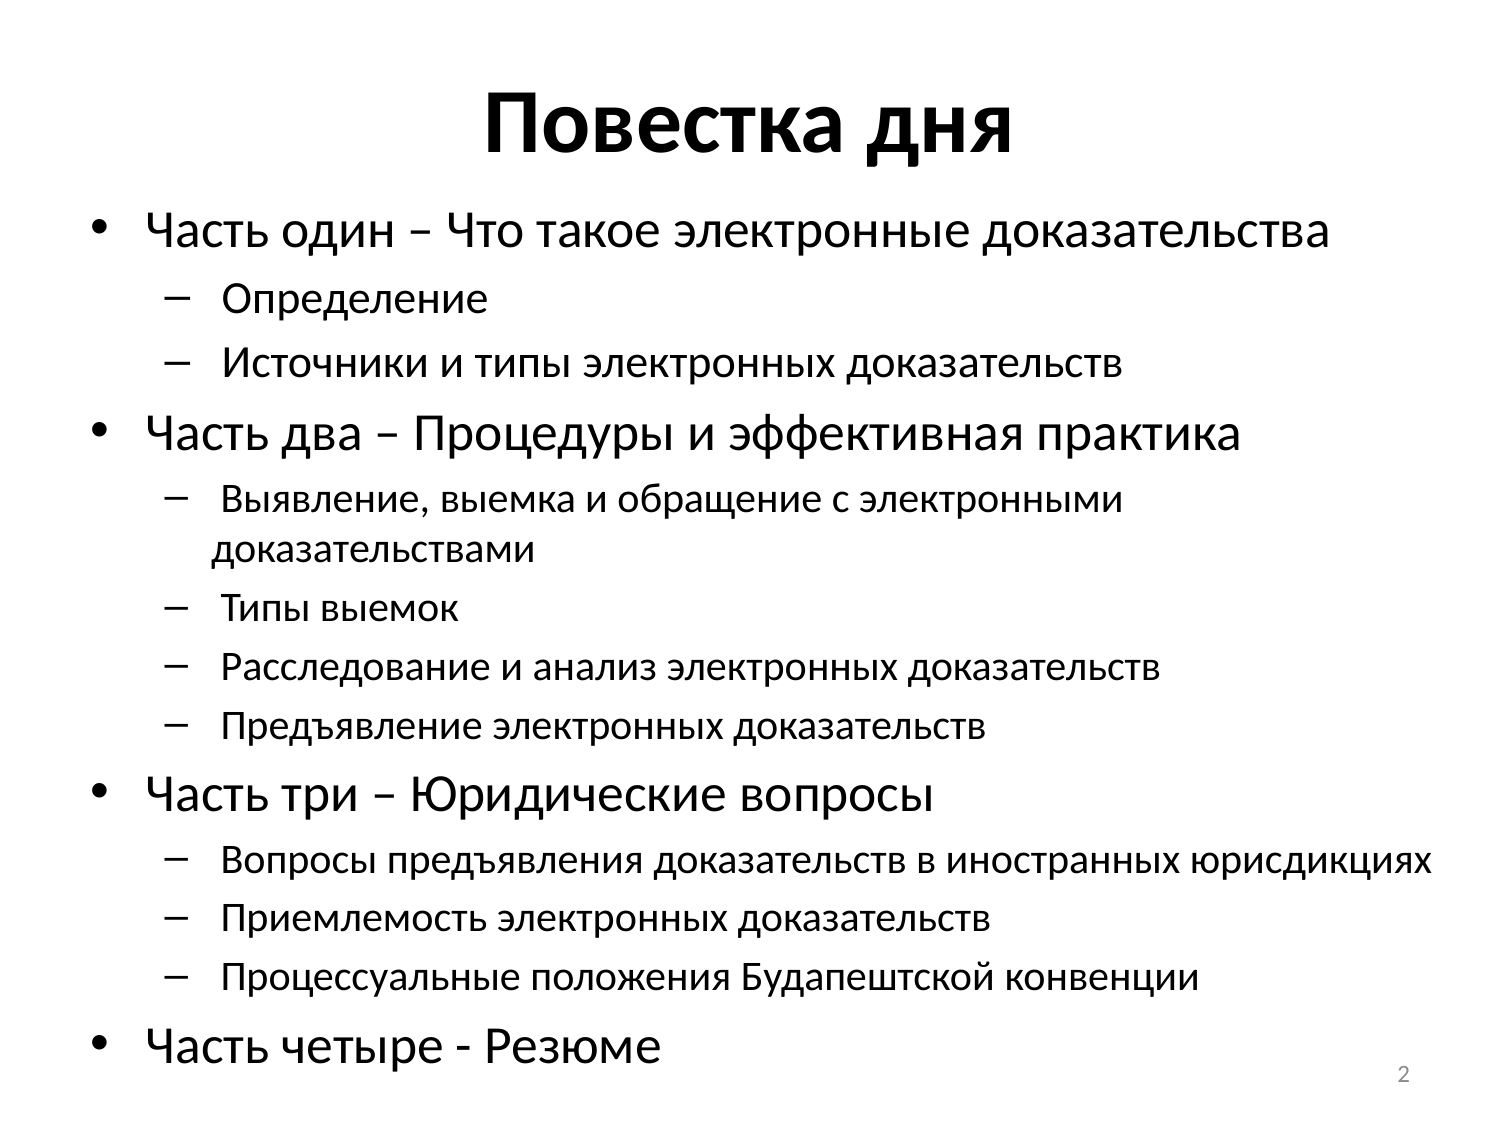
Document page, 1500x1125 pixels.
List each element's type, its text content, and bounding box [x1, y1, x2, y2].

slide_number 2 [1074, 1042, 1425, 1103]
title Повестка дня [74, 44, 1426, 185]
list Часть один – Что такое электронные доказательства Определение Источники и типы электронных доказательств Часть два – Процедуры и эффективная практика Выявление, выемка и обращение с электронными доказательствами Типы выемок Расследование и анализ электронных доказательств Предъявление электронных доказательств Часть три – Юридические вопросы Вопросы предъявления доказательств в иностранных юрисдикциях Приемлемость электронных доказательств Процессуальные положения Будапештской конвенции Часть четыре - Резюме [74, 185, 1472, 1088]
